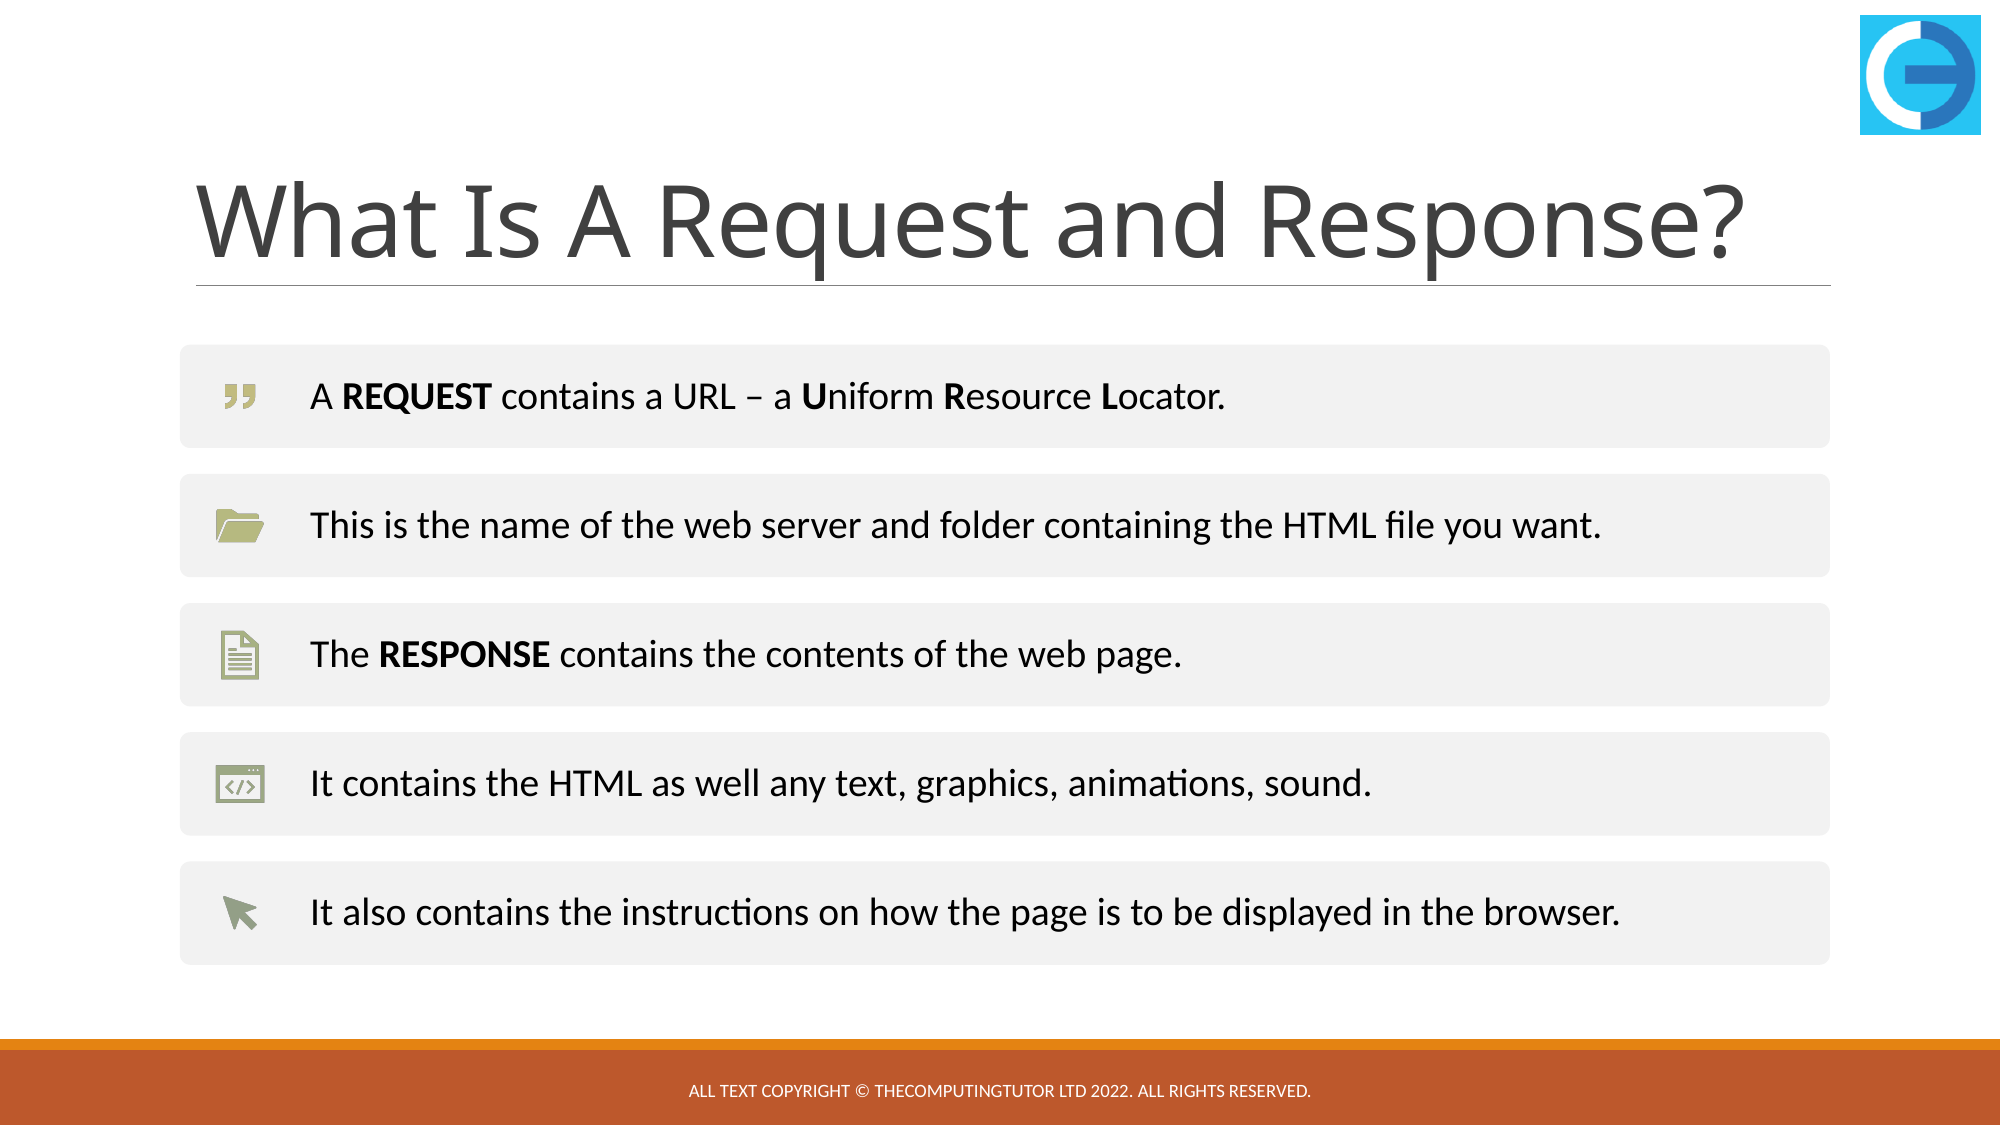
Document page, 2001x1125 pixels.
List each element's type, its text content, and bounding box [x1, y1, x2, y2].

picture [1860, 15, 1981, 135]
title What Is A Request and Response? [180, 47, 1830, 285]
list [179, 343, 1831, 966]
footer All text copyright © TheComputingTutor Ltd 2022. All rights Reserved. [604, 1059, 1396, 1120]
